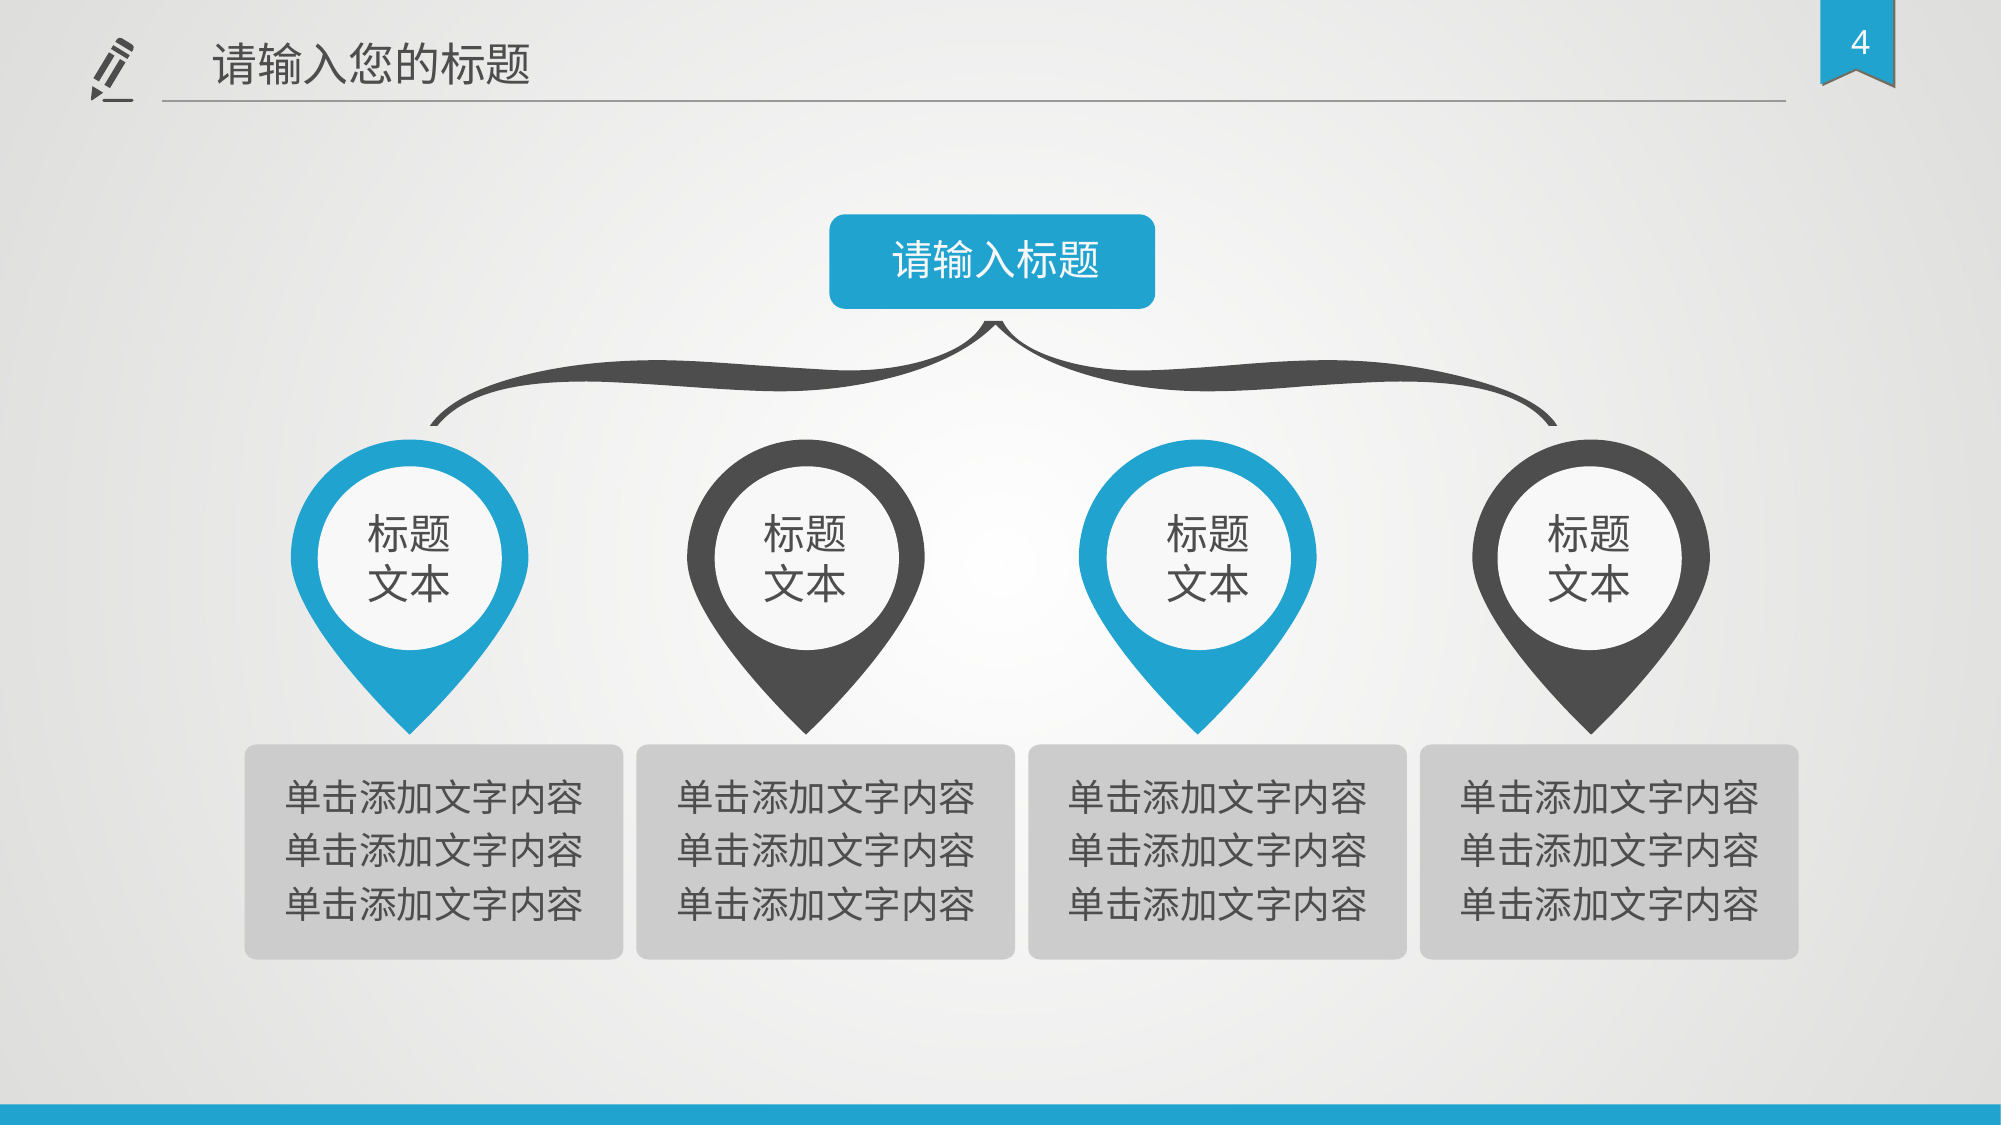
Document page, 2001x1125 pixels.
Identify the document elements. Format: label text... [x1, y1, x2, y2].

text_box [1078, 439, 1317, 735]
text_box [102, 98, 134, 102]
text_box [1419, 744, 1799, 960]
text_box [93, 52, 115, 82]
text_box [1028, 744, 1407, 960]
picture [0, 0, 2001, 1104]
text_box [110, 45, 130, 59]
text_box [104, 59, 126, 89]
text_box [244, 744, 624, 960]
text_box [115, 37, 134, 52]
text_box [429, 320, 1558, 426]
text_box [829, 214, 1156, 309]
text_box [687, 439, 925, 735]
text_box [636, 744, 1016, 960]
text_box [1472, 439, 1710, 735]
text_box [290, 439, 529, 735]
text_box [90, 86, 104, 101]
text_box 请输入您的标题 [196, 28, 547, 98]
